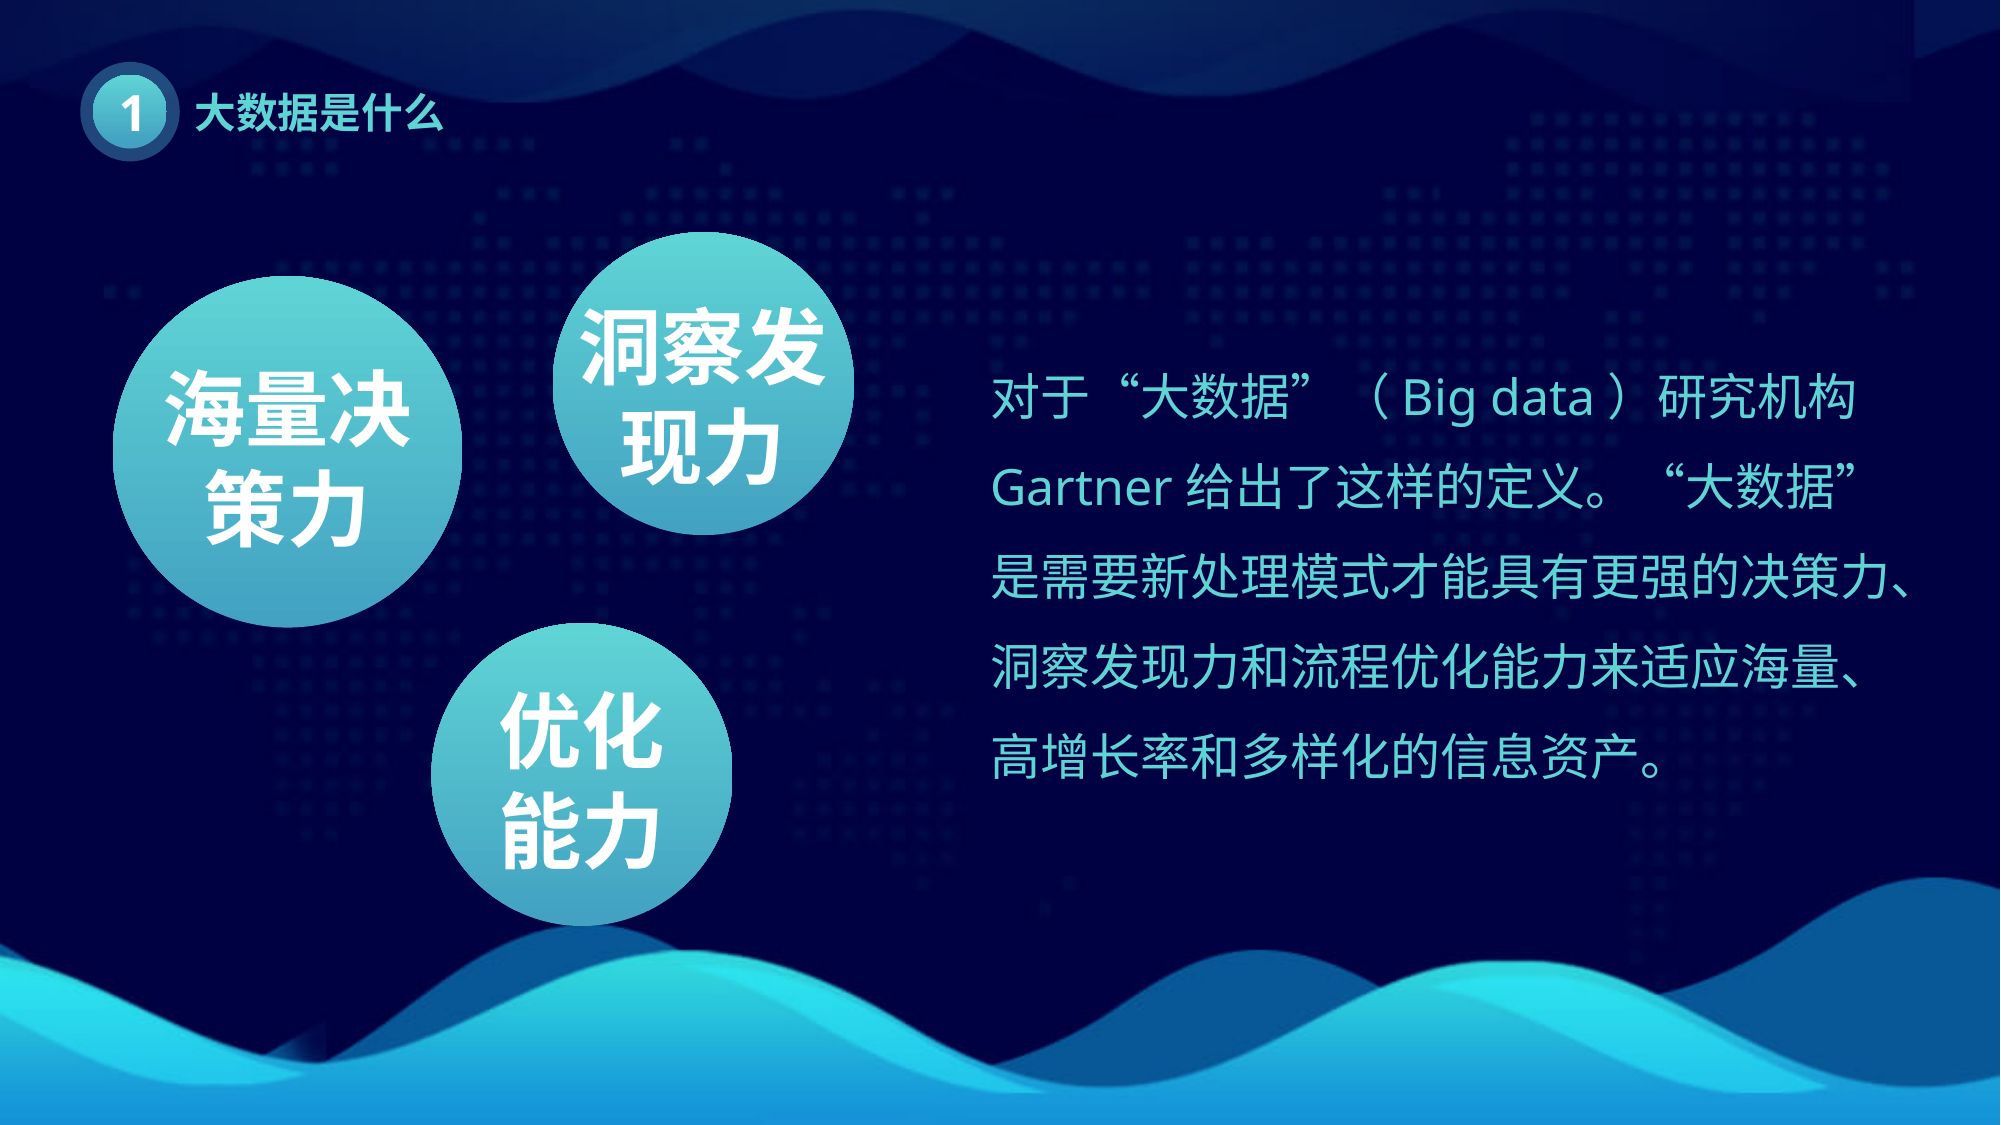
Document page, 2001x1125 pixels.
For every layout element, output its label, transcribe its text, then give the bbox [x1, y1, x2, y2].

picture [0, 0, 2000, 1125]
text_box 对于“大数据”（Big data）研究机构Gartner给出了这样的定义。“大数据”是需要新处理模式才能具有更强的决策力、洞察发现力和流程优化能力来适应海量、高增长率和多样化的信息资产。 [975, 327, 1924, 793]
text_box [80, 61, 578, 162]
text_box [431, 623, 733, 927]
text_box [552, 232, 854, 536]
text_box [112, 276, 463, 628]
